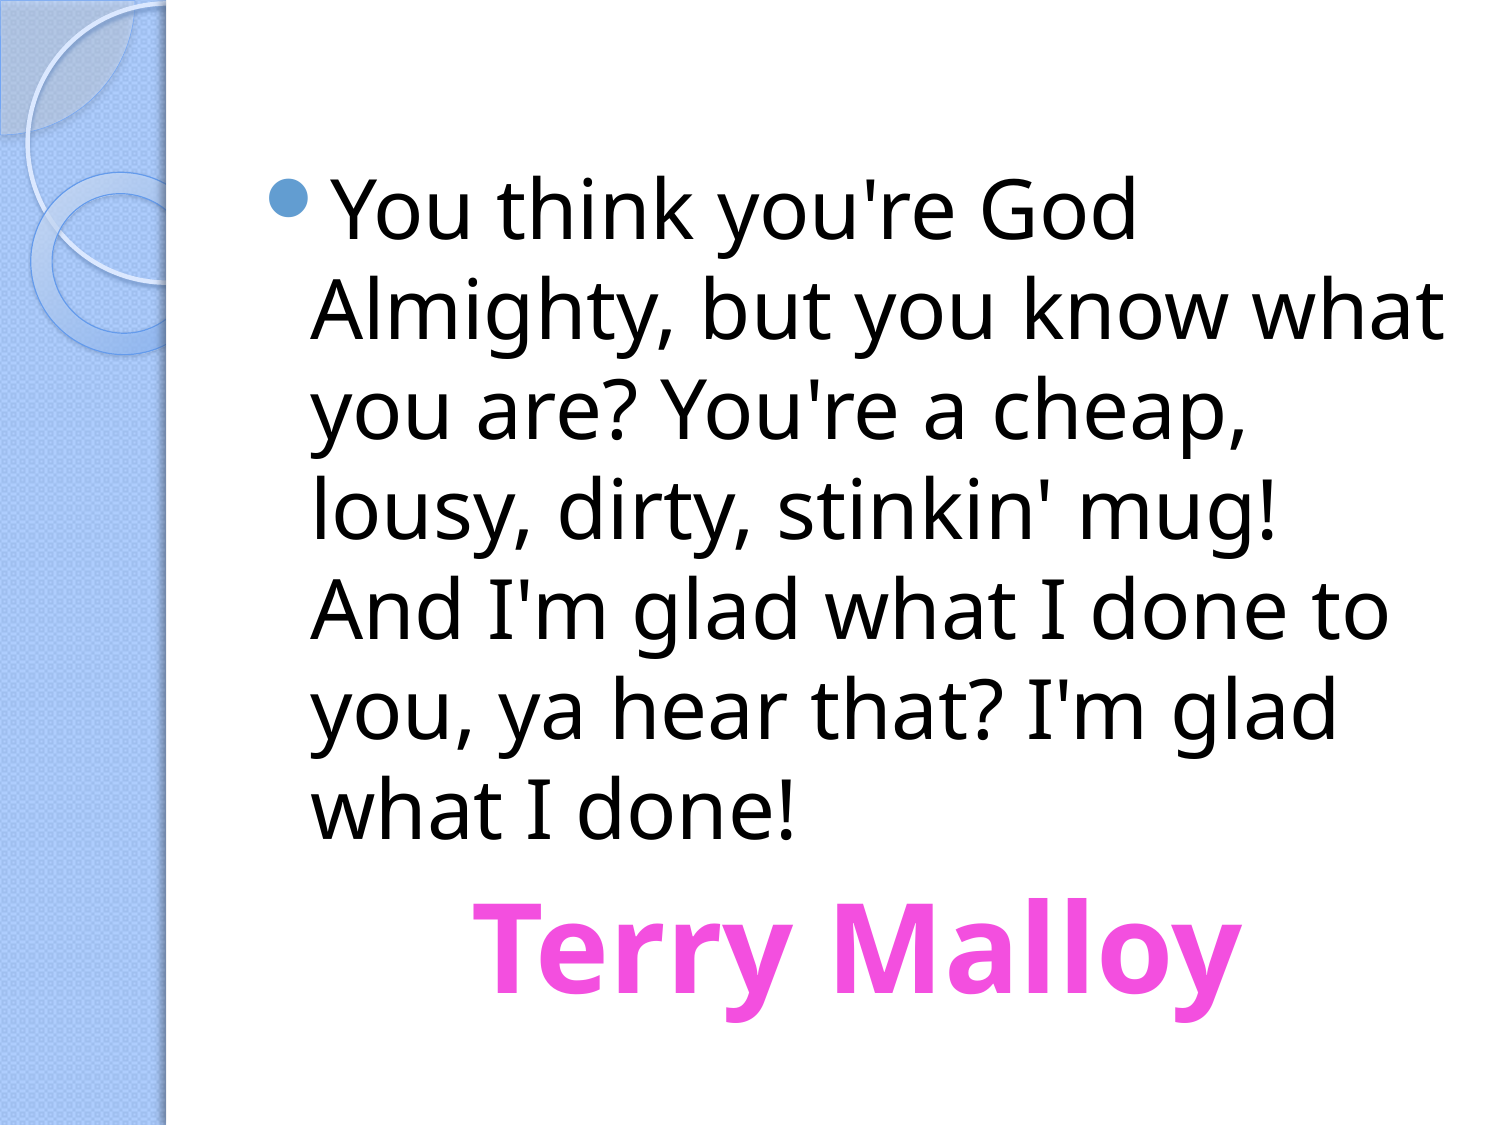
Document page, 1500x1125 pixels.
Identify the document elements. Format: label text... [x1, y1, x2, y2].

list You think you're God Almighty, but you know what you are? You're a cheap, lousy, dirty, stinkin' mug! And I'm glad what I done to you, ya hear that? I'm glad what I done! Terry Malloy [235, 149, 1466, 1025]
